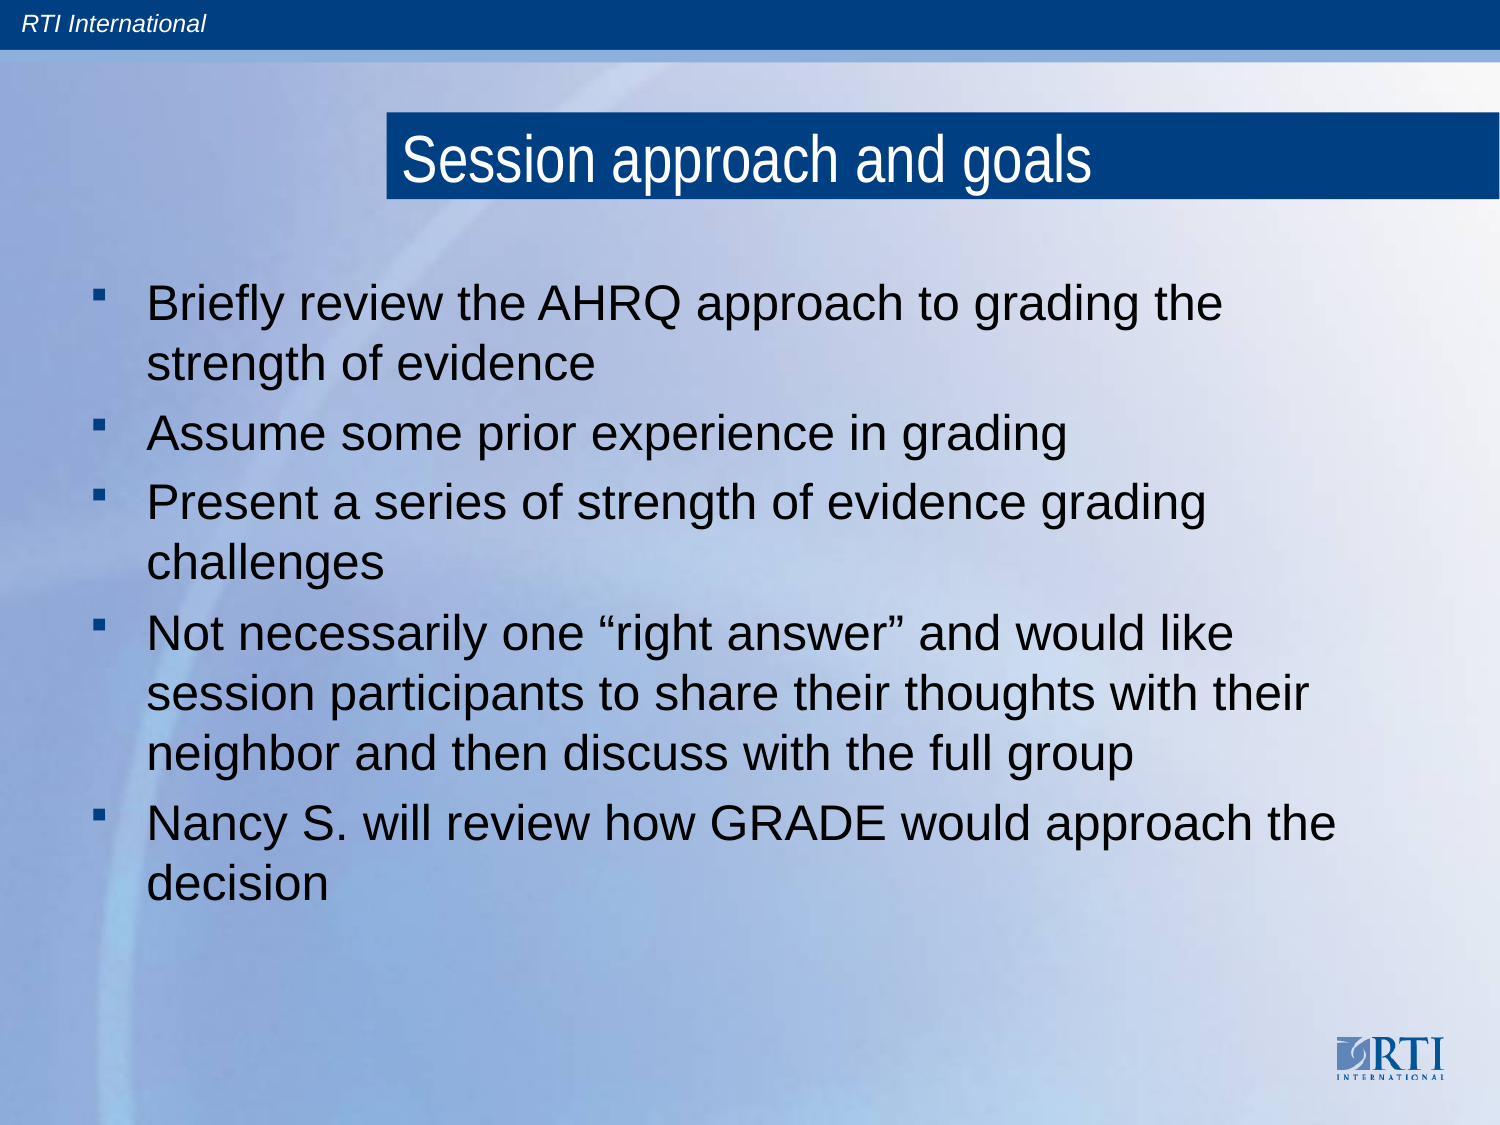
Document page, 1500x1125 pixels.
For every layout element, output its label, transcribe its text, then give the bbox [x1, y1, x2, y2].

picture [0, 63, 1500, 1125]
list Briefly review the AHRQ approach to grading the strength of evidence Assume some prior experience in grading Present a series of strength of evidence grading challenges Not necessarily one “right answer” and would like session participants to share their thoughts with their neighbor and then discuss with the full group Nancy S. will review how GRADE would approach the decision [74, 262, 1426, 1006]
title Session approach and goals [386, 111, 1500, 200]
